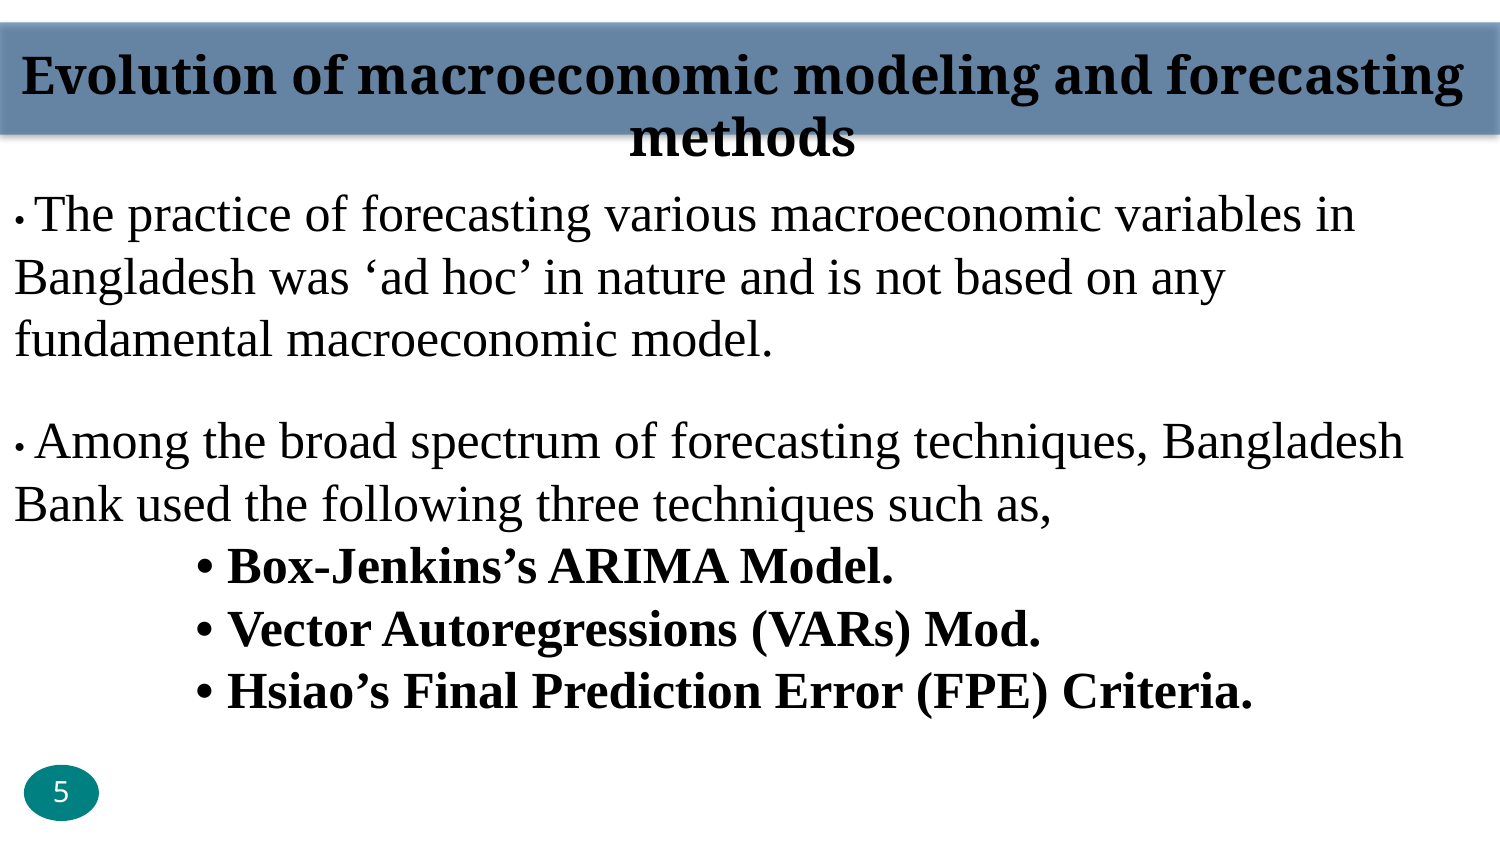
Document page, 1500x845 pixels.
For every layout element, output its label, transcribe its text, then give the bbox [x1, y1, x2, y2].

text_box • The practice of forecasting various macroeconomic variables in Bangladesh was ‘ad hoc’ in nature and is not based on any fundamental macroeconomic model. • Among the broad spectrum of forecasting techniques, Bangladesh Bank used the following three techniques such as, • Box-Jenkins’s ARIMA Model. • Vector Autoregressions (VARs) Mod. • Hsiao’s Final Prediction Error (FPE) Criteria. [0, 172, 1500, 727]
slide_number 5 [23, 764, 99, 822]
text_box Evolution of macroeconomic modeling and forecasting methods [0, 34, 1488, 172]
